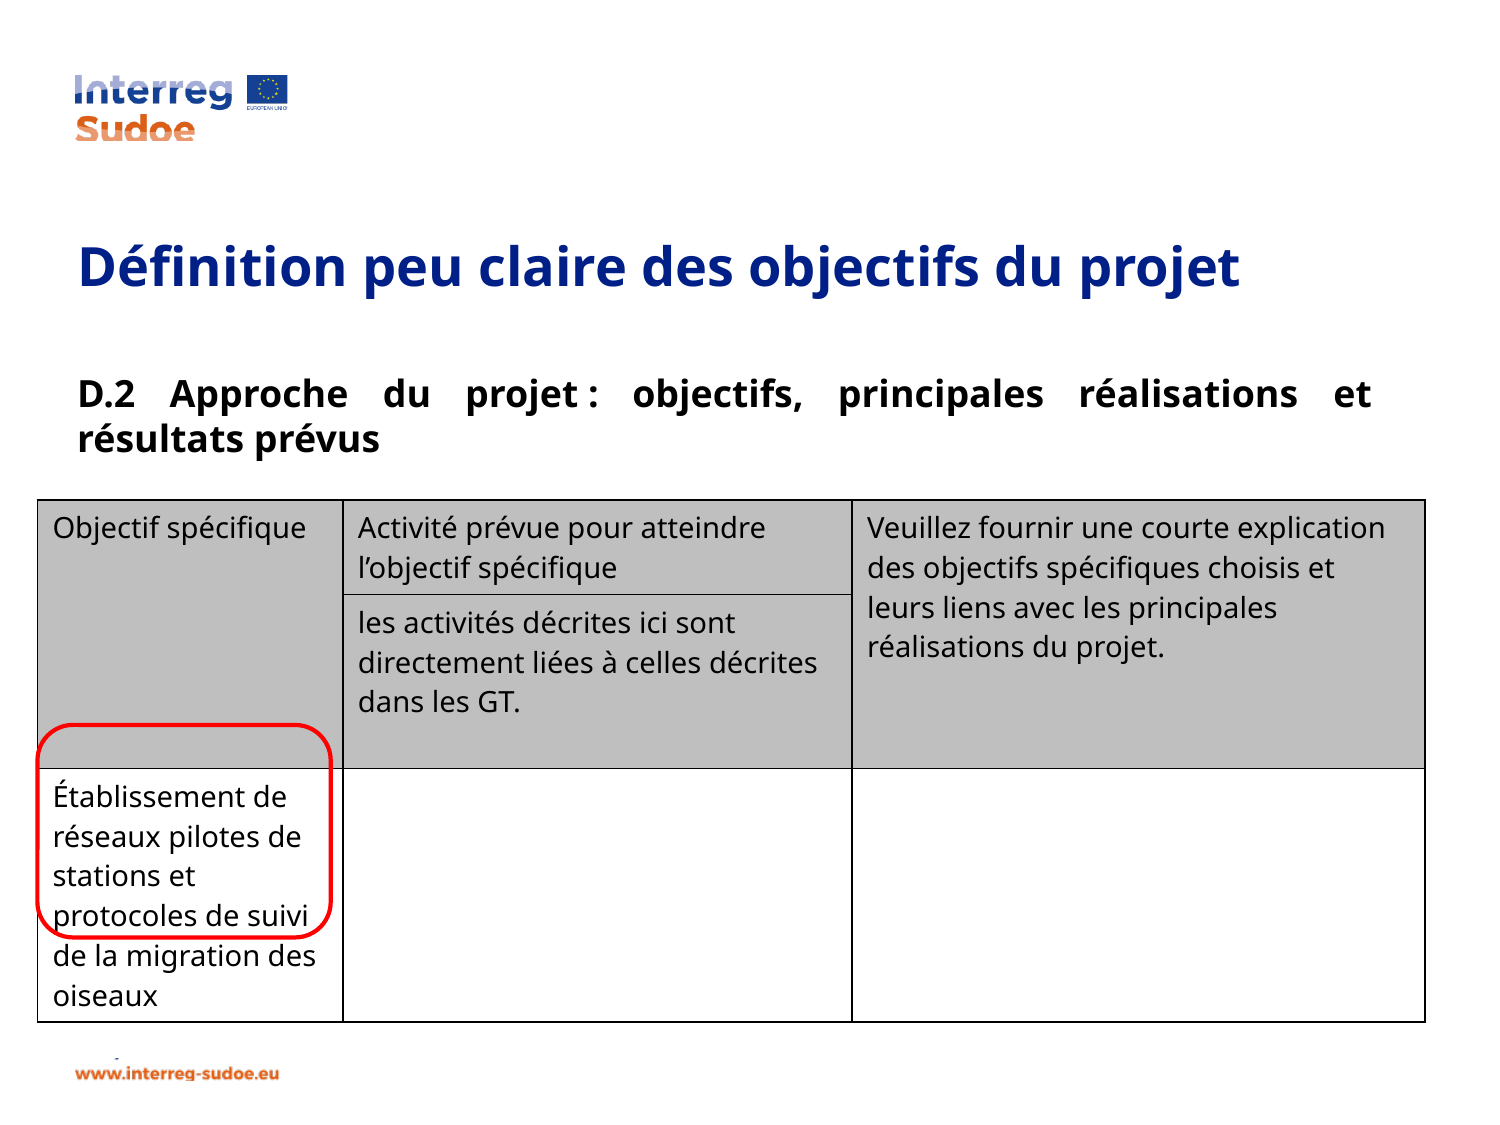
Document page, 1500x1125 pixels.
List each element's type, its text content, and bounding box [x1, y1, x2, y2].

table_cell les activités décrites ici sont directement liées à celles décrites dans les GT. [344, 595, 851, 768]
title Définition peu claire des objectifs du projet [62, 224, 1443, 313]
text_box D.2 Approche du projet : objectifs, principales réalisations et résultats prévus [62, 362, 1387, 468]
table_header Objectif spécifique [38, 501, 342, 768]
table_header Veuillez fournir une courte explication des objectifs spécifiques choisis et leurs liens avec les principales réalisations du projet. [853, 501, 1424, 768]
table_cell [853, 769, 1424, 1021]
table_cell Établissement de réseaux pilotes de stations et protocoles de suivi de la migration des oiseaux [38, 769, 342, 1021]
table_header Activité prévue pour atteindre l’objectif spécifique [344, 501, 851, 594]
table_cell [344, 769, 851, 1021]
text_box [35, 722, 333, 940]
